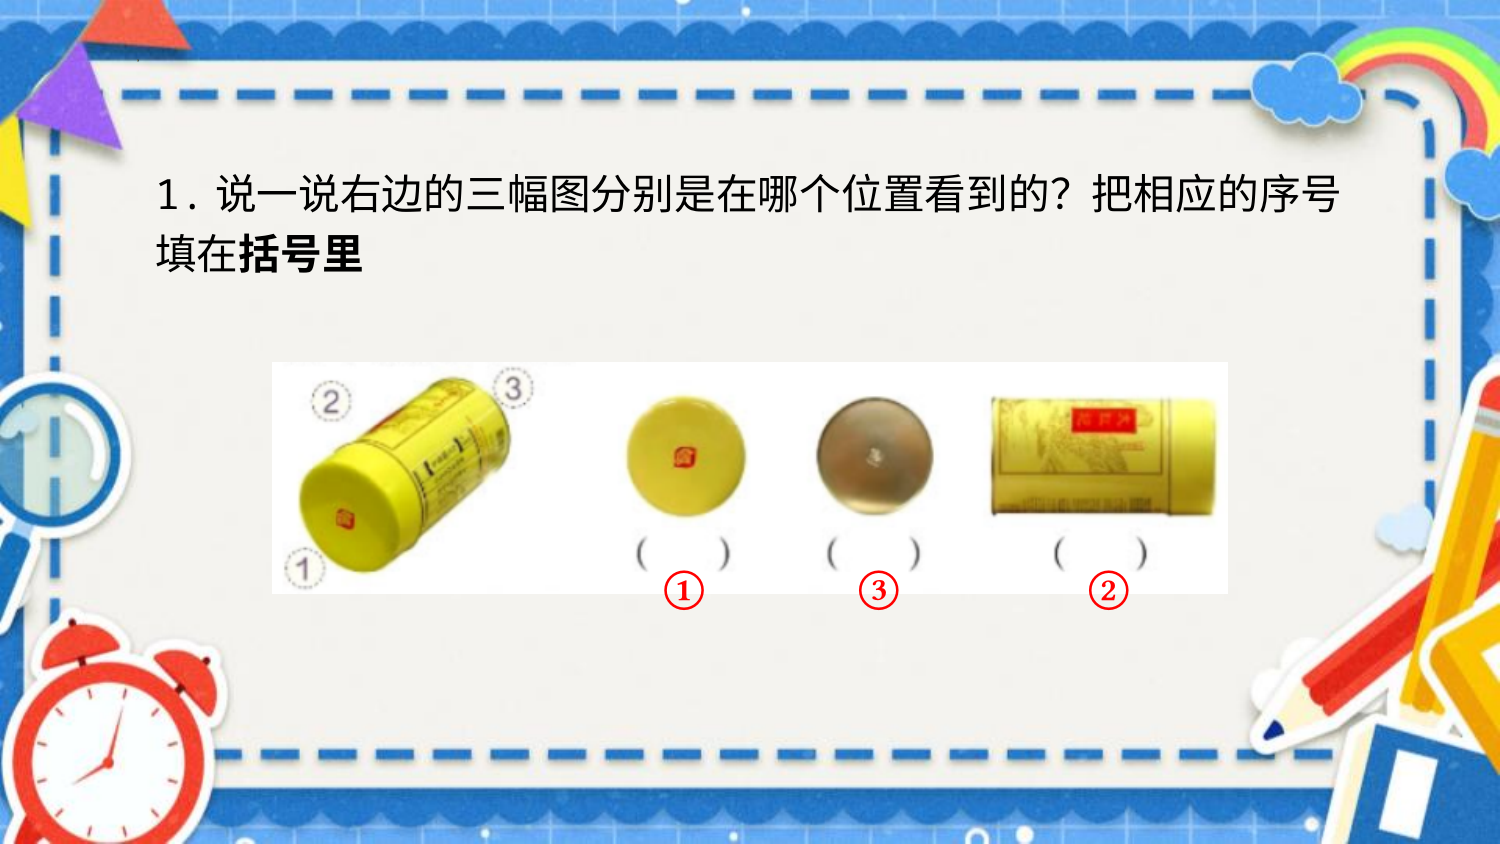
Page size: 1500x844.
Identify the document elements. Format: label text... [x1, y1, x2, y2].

picture [0, 0, 1500, 844]
text_box 1.说一说右边的三幅图分别是在哪个位置看到的？把相应的序号填在括号里 [140, 150, 1360, 285]
text_box ③ [842, 594, 916, 624]
text_box ② [1072, 594, 1146, 624]
text_box ① [647, 594, 721, 624]
